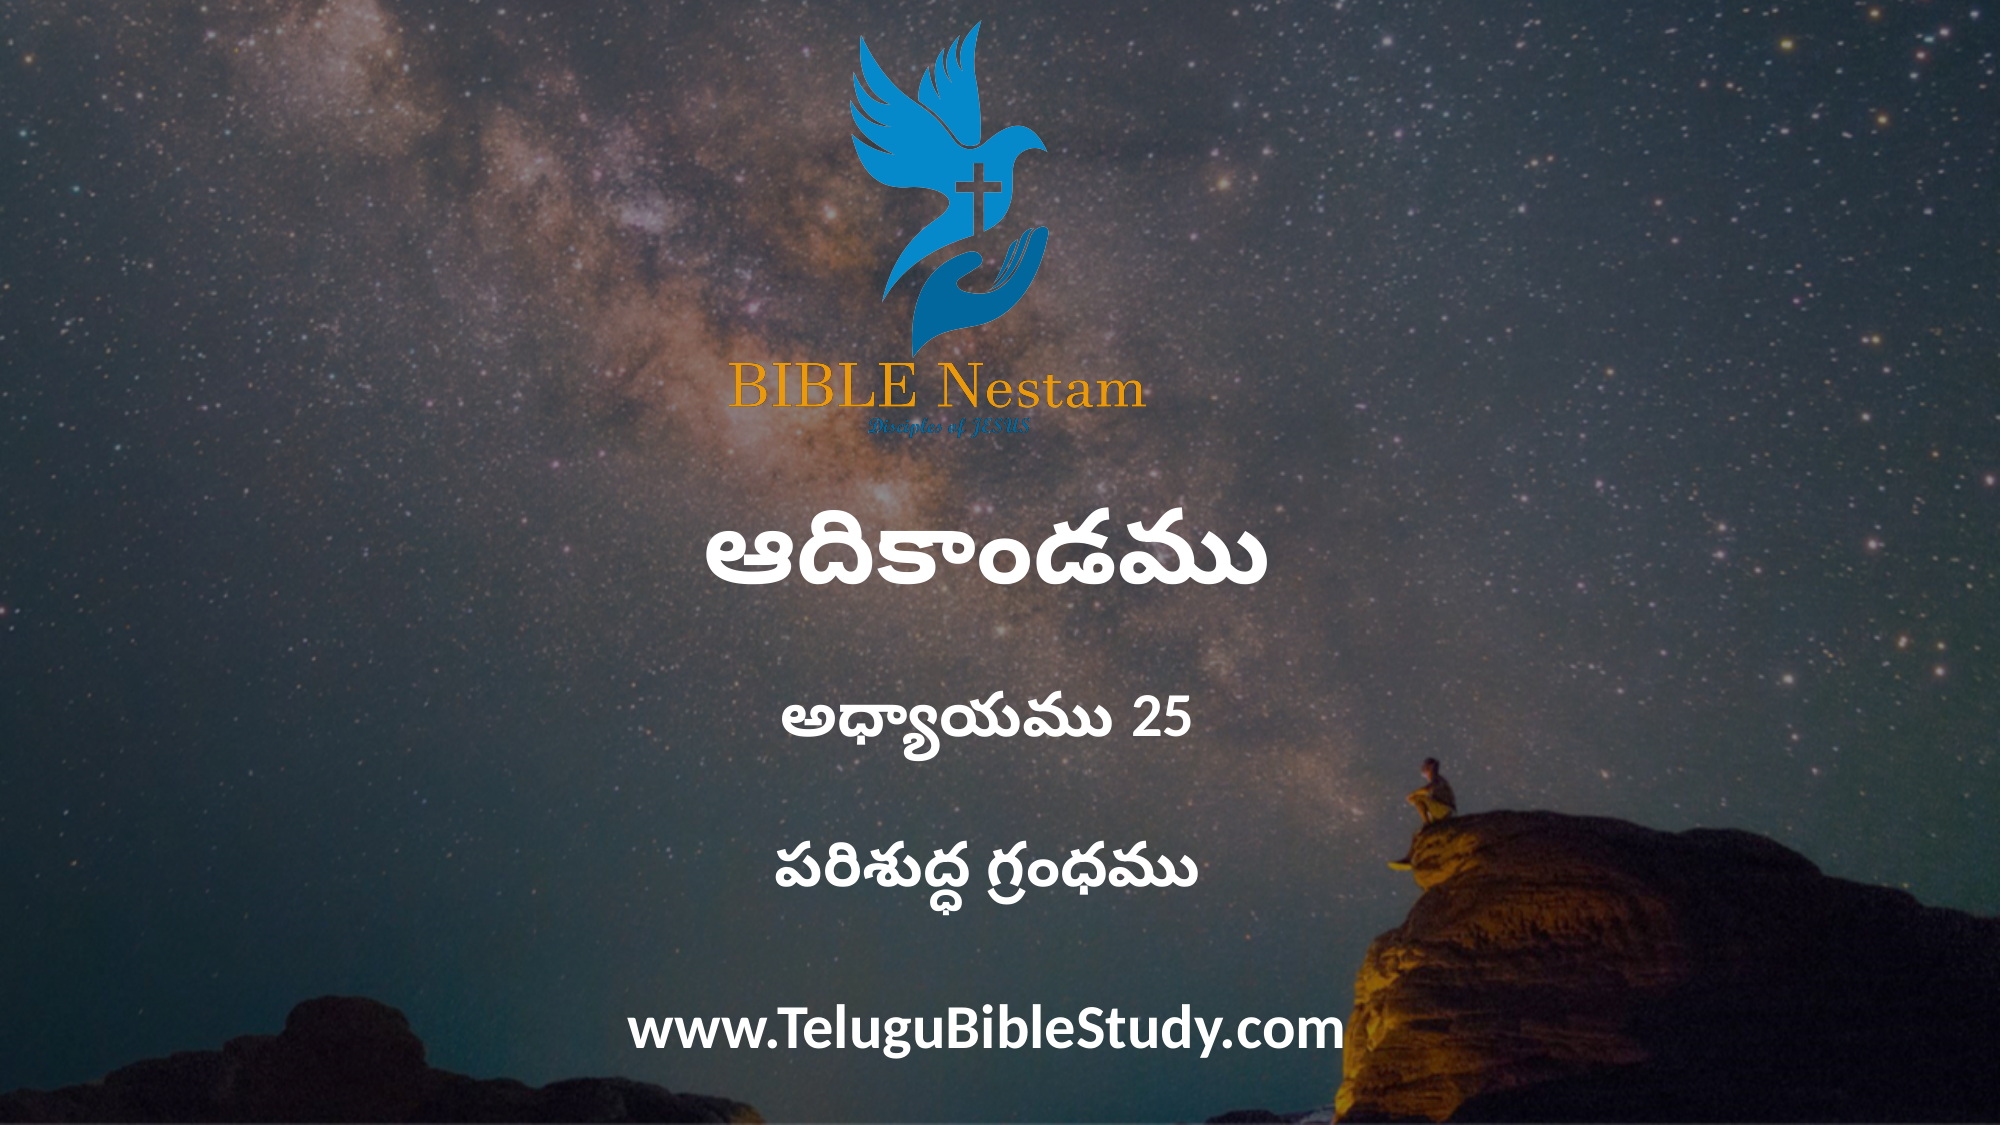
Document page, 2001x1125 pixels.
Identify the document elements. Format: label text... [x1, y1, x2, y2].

title ఆదికాండము [50, 437, 1925, 646]
picture [0, 0, 2000, 1125]
subtitle అధ్యాయము 25 పరిశుద్ధ గ్రంధము www.TeluguBibleStudy.com [50, 666, 1925, 1084]
